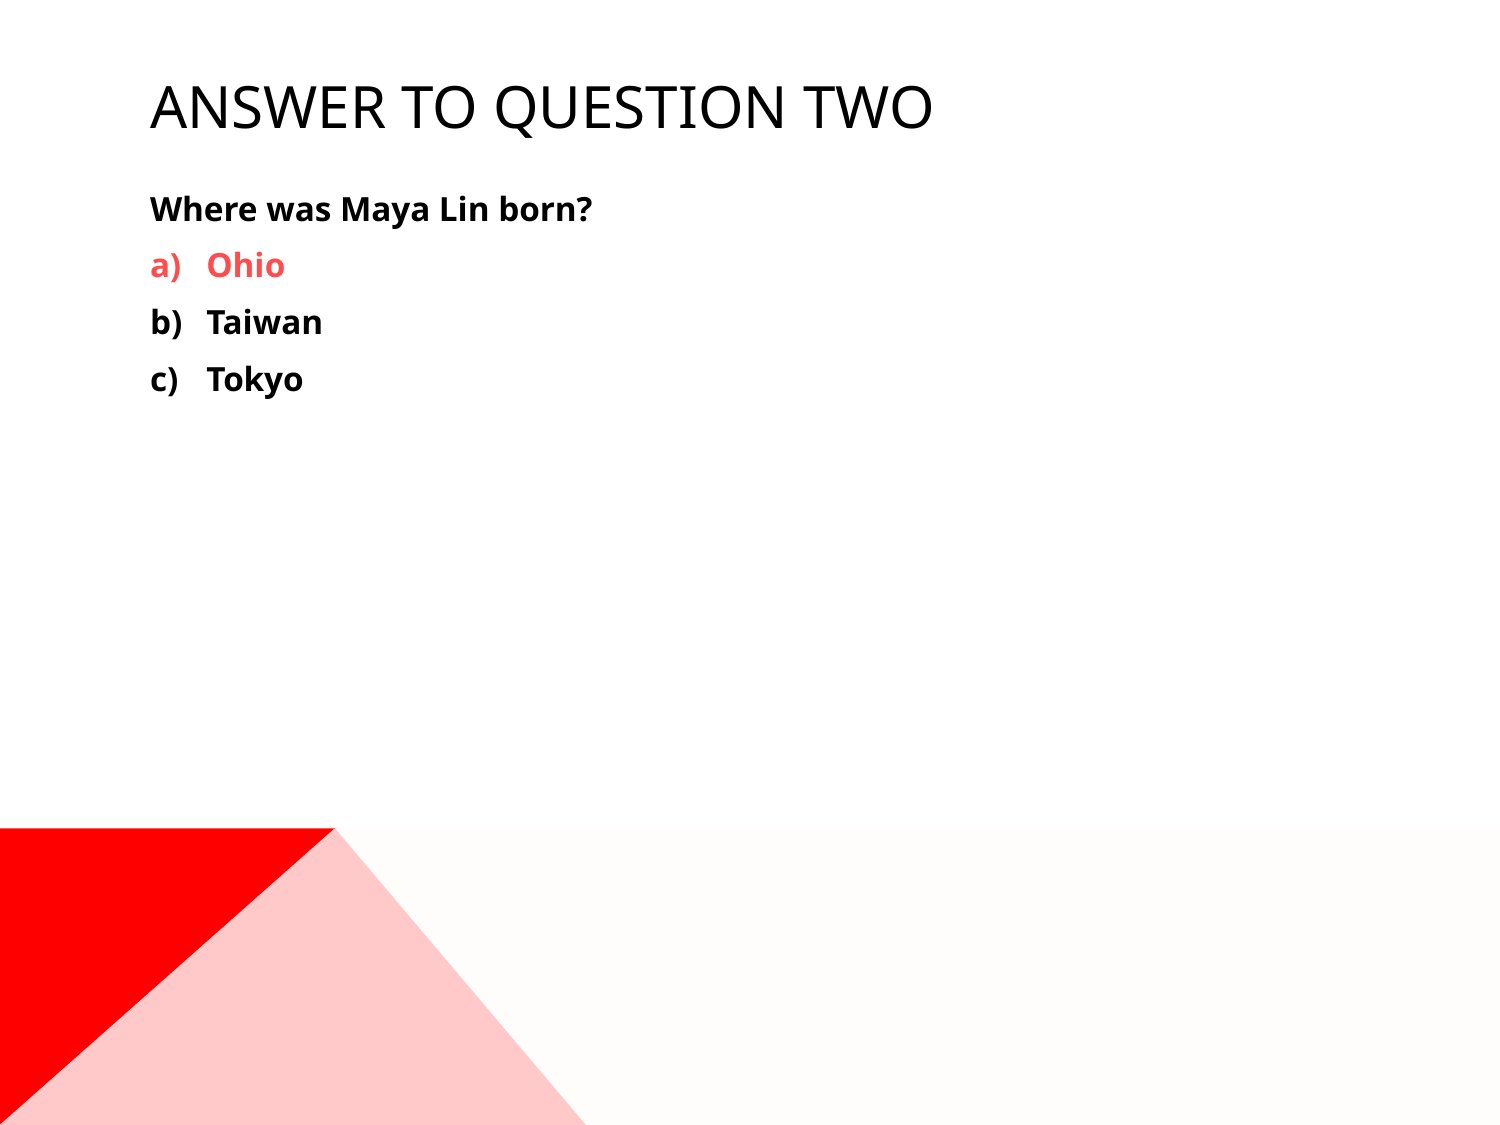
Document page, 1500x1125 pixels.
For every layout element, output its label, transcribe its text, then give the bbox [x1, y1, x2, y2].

list Where was Maya Lin born? Ohio Taiwan Tokyo [135, 180, 1369, 768]
title Answer to question two [135, 60, 1369, 150]
